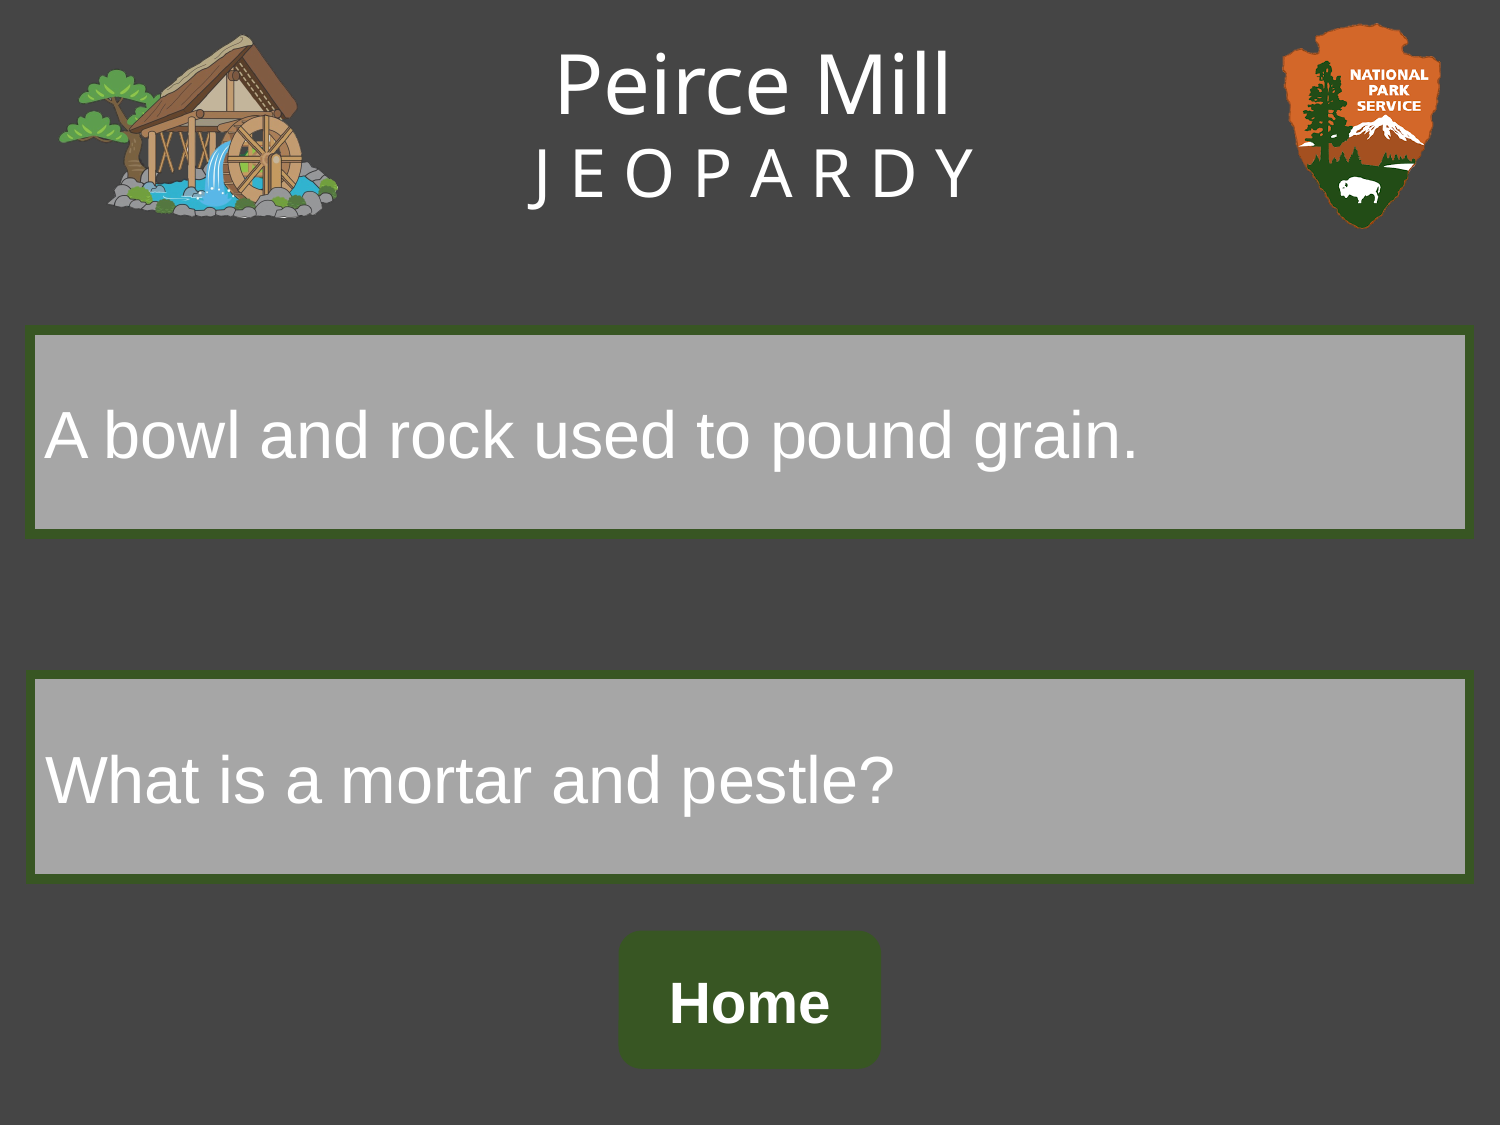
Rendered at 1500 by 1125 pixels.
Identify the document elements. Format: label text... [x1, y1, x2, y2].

text_box A bowl and rock used to pound grain. [30, 329, 1470, 535]
text_box Peirce Mill J E O P A R D Y [485, 23, 1023, 219]
picture [58, 34, 338, 218]
picture [1282, 23, 1441, 229]
text_box What is a mortar and pestle? [30, 674, 1470, 879]
text_box Home [617, 929, 883, 1070]
